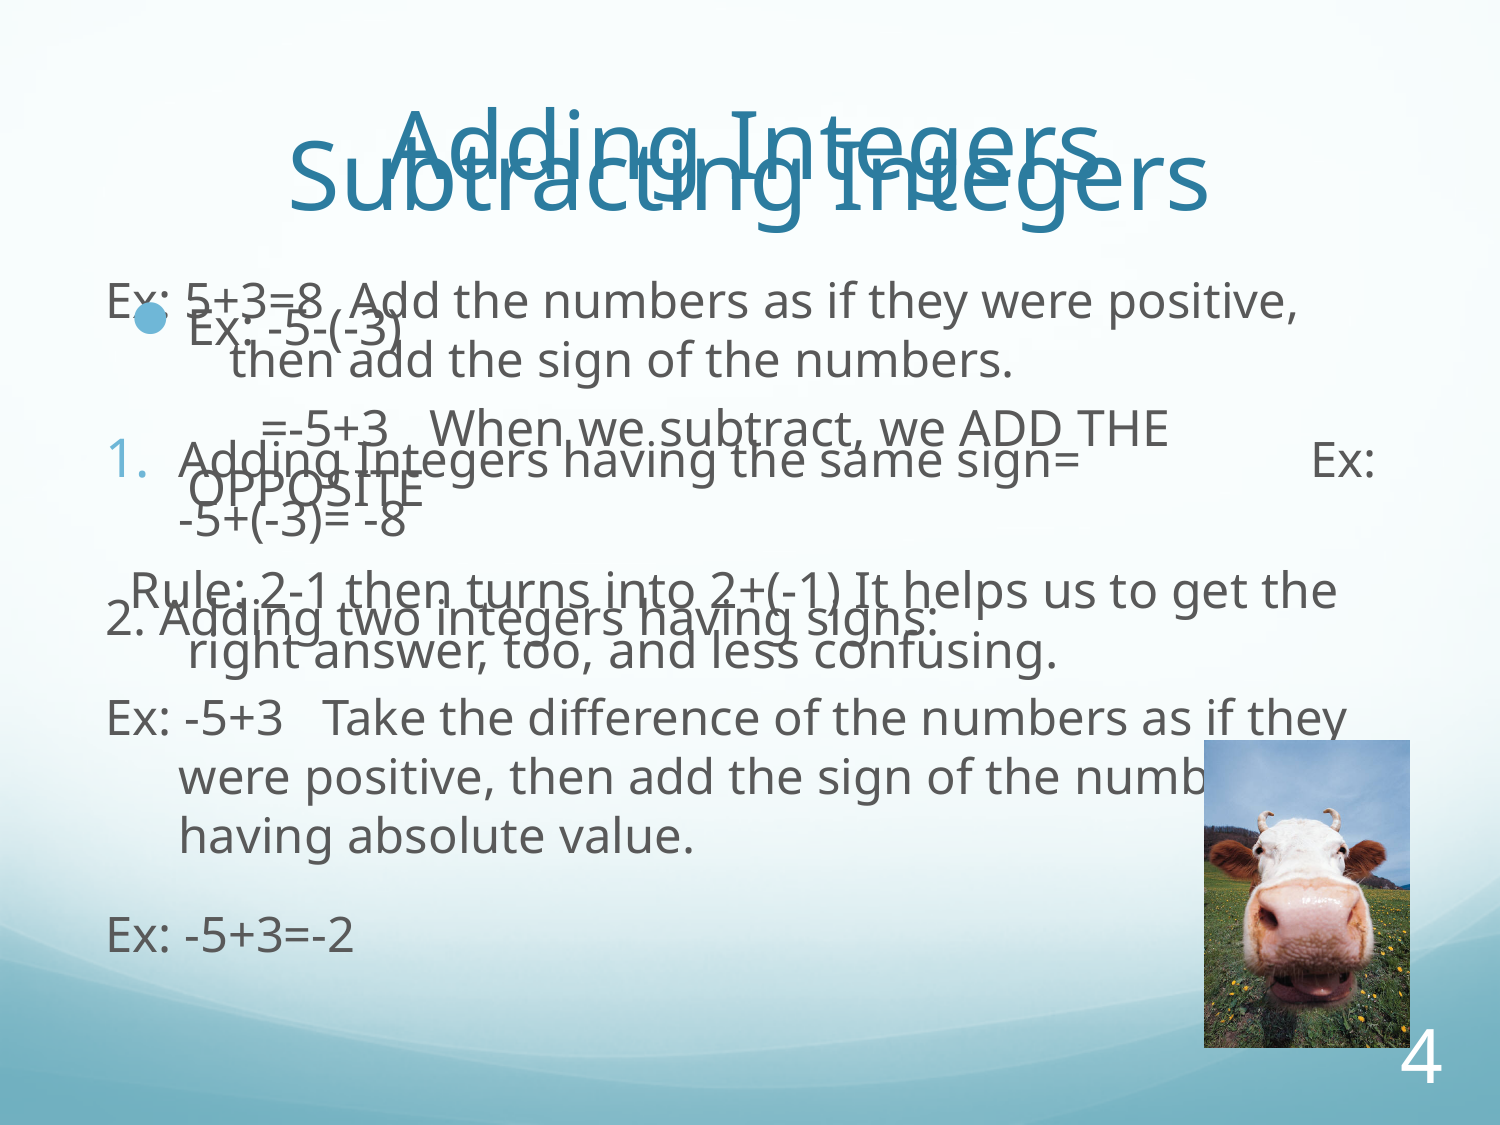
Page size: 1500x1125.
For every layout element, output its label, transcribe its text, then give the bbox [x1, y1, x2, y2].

picture [1203, 739, 1410, 1049]
text_box Subtracting Integers [90, 17, 1410, 237]
list Ex: 5+3=8 Add the numbers as if they were positive, then add the sign of the numbers. Adding Integers having the same sign= Ex: -5+(-3)= -8 2. Adding two integers having signs: Ex: -5+3 Take the difference of the numbers as if they were positive, then add the sign of the number having absolute value. Ex: -5+3=-2 [90, 262, 1410, 975]
text_box Ex: -5-(-3) =-5+3 When we subtract, we ADD THE OPPOSITE Rule: 2-1 then turns into 2+(-1) It helps us to get the right answer, too, and less confusing. [115, 287, 1435, 1000]
slide_number 4 [1295, 1029, 1459, 1090]
